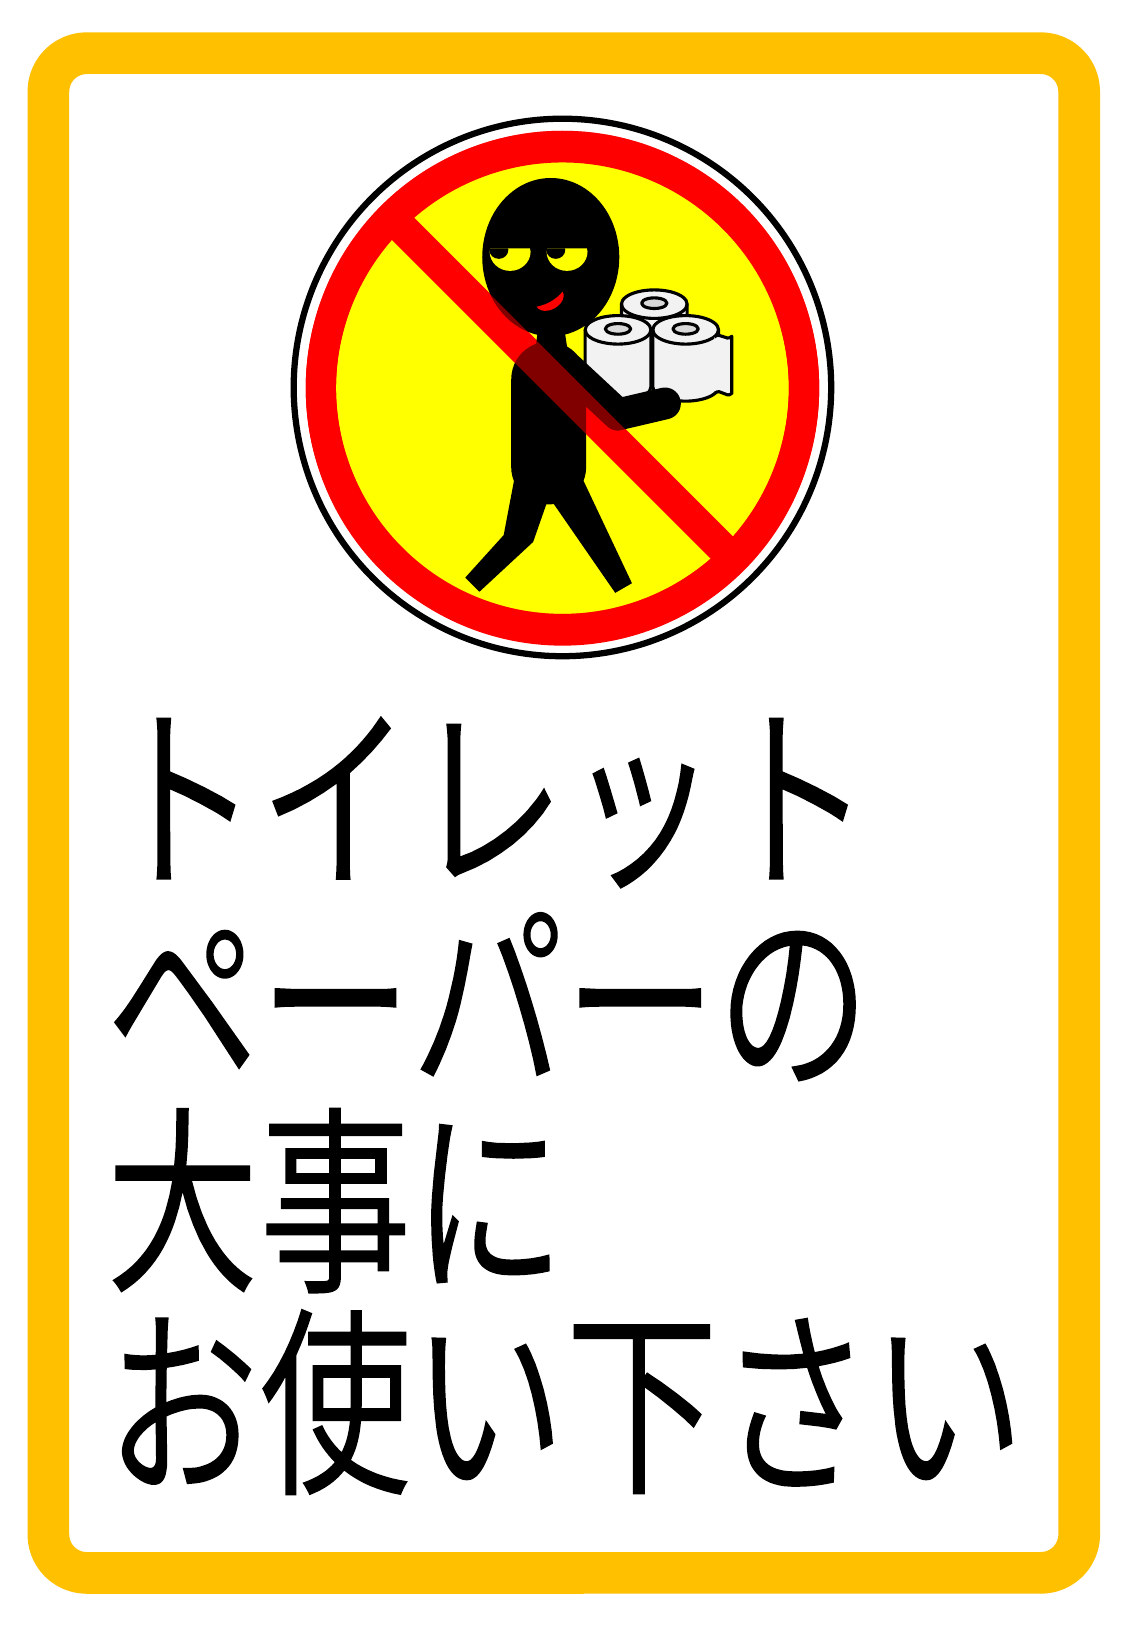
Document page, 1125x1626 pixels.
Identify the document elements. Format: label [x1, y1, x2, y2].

text_box [293, 118, 832, 657]
text_box [46, 51, 1082, 1576]
